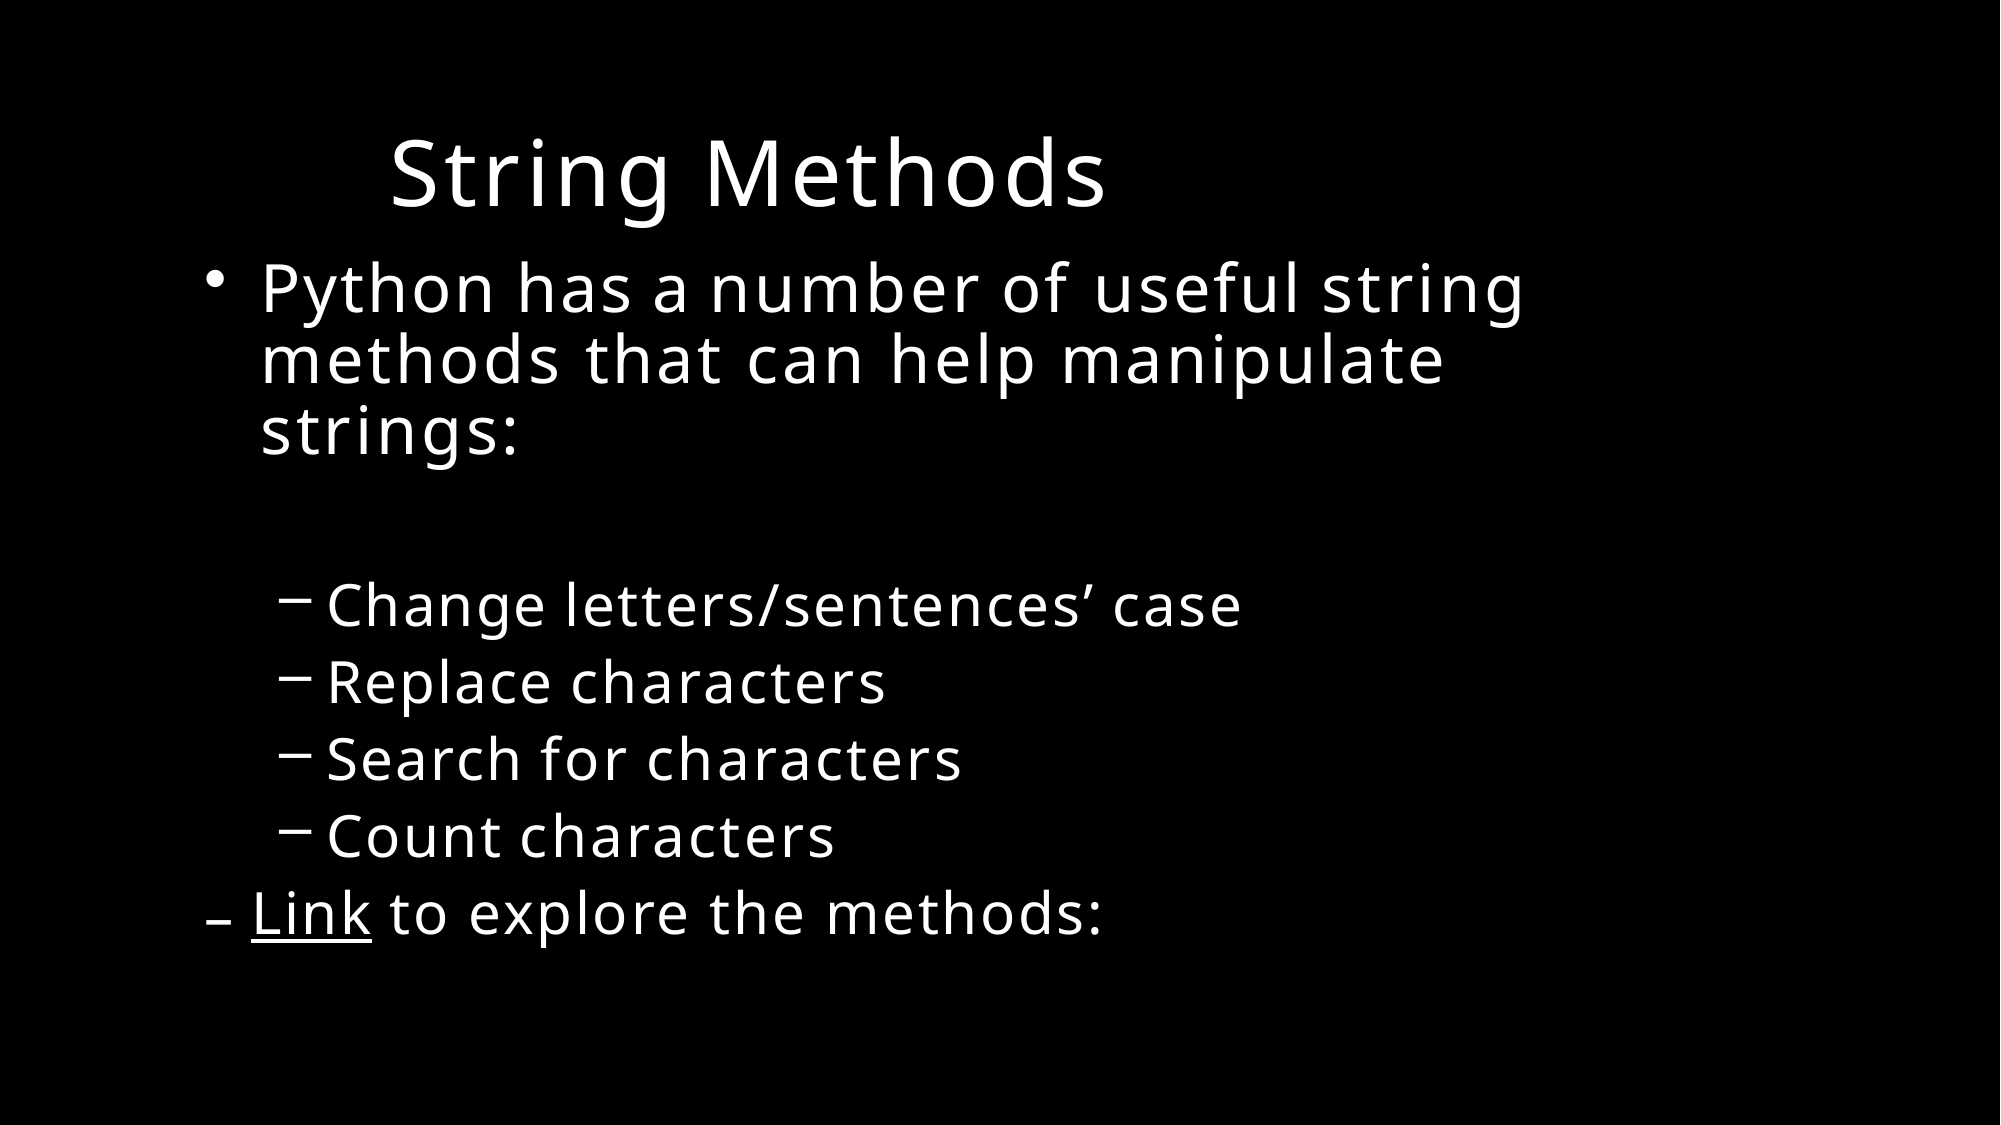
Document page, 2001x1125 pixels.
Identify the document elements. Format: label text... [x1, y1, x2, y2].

title String Methods [387, 73, 2000, 264]
text_box Python has a number of useful string methods that can help manipulate strings: Change letters/sentences’ case Replace characters Search for characters Count characters Link to explore the methods: [202, 245, 1703, 956]
